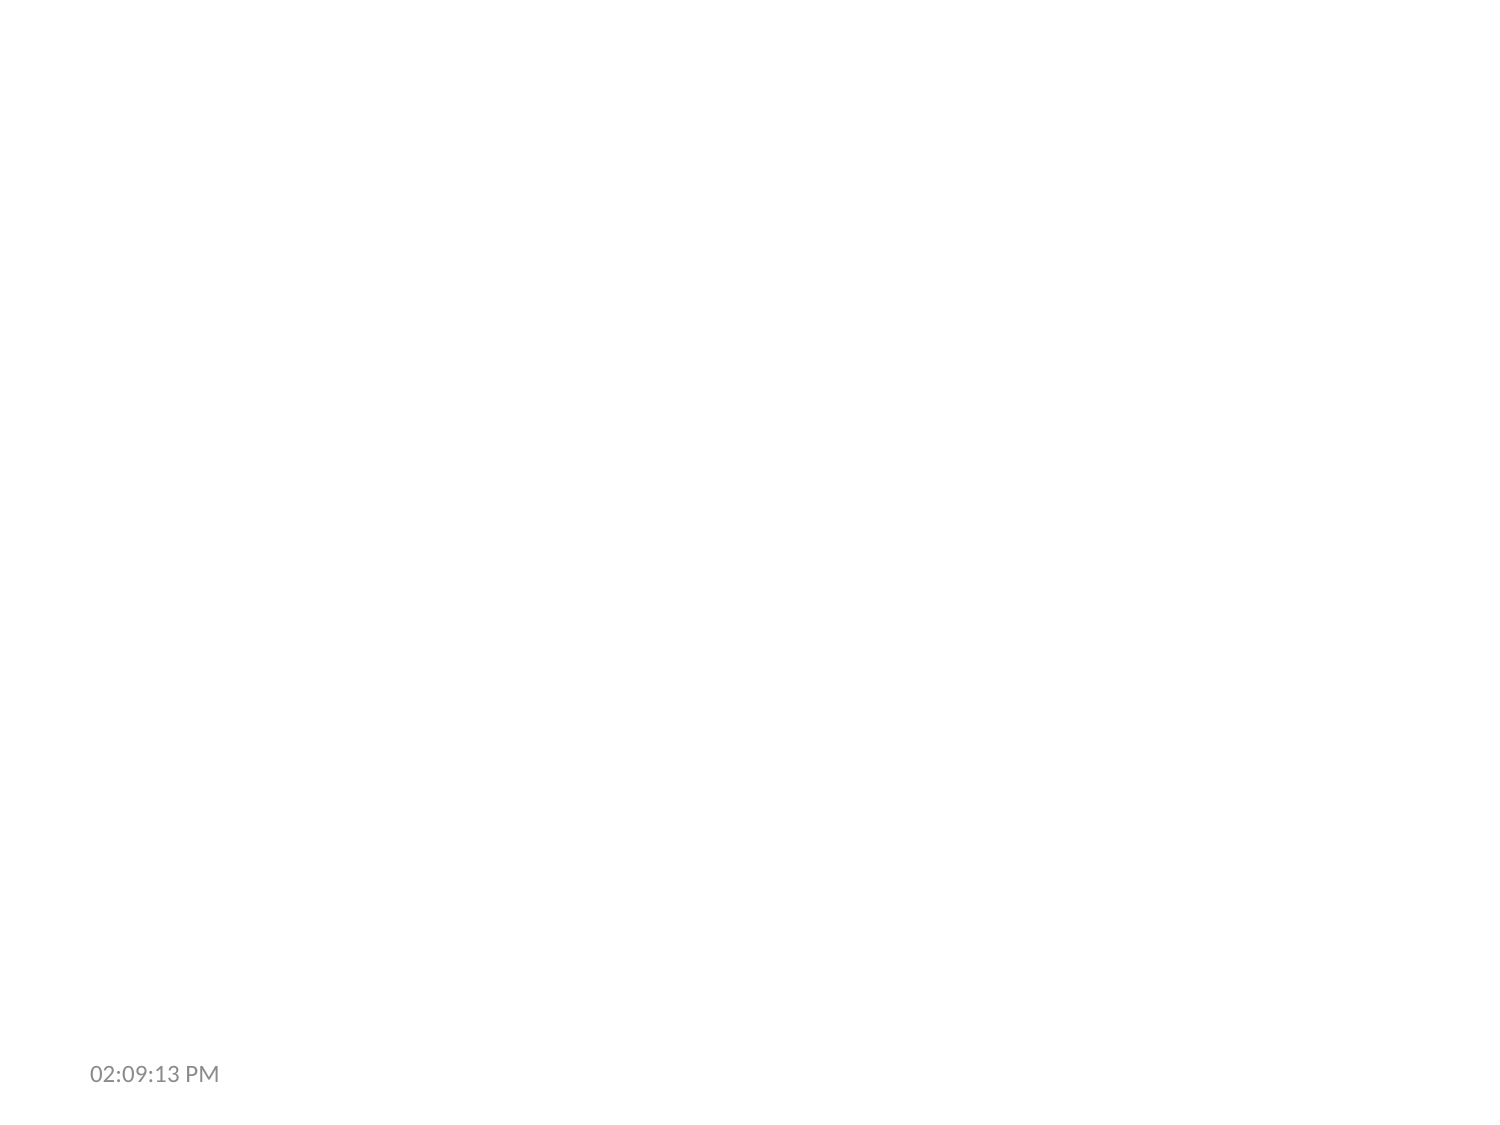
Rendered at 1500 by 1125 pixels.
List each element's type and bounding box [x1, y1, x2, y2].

slide_number [75, 1042, 425, 1103]
